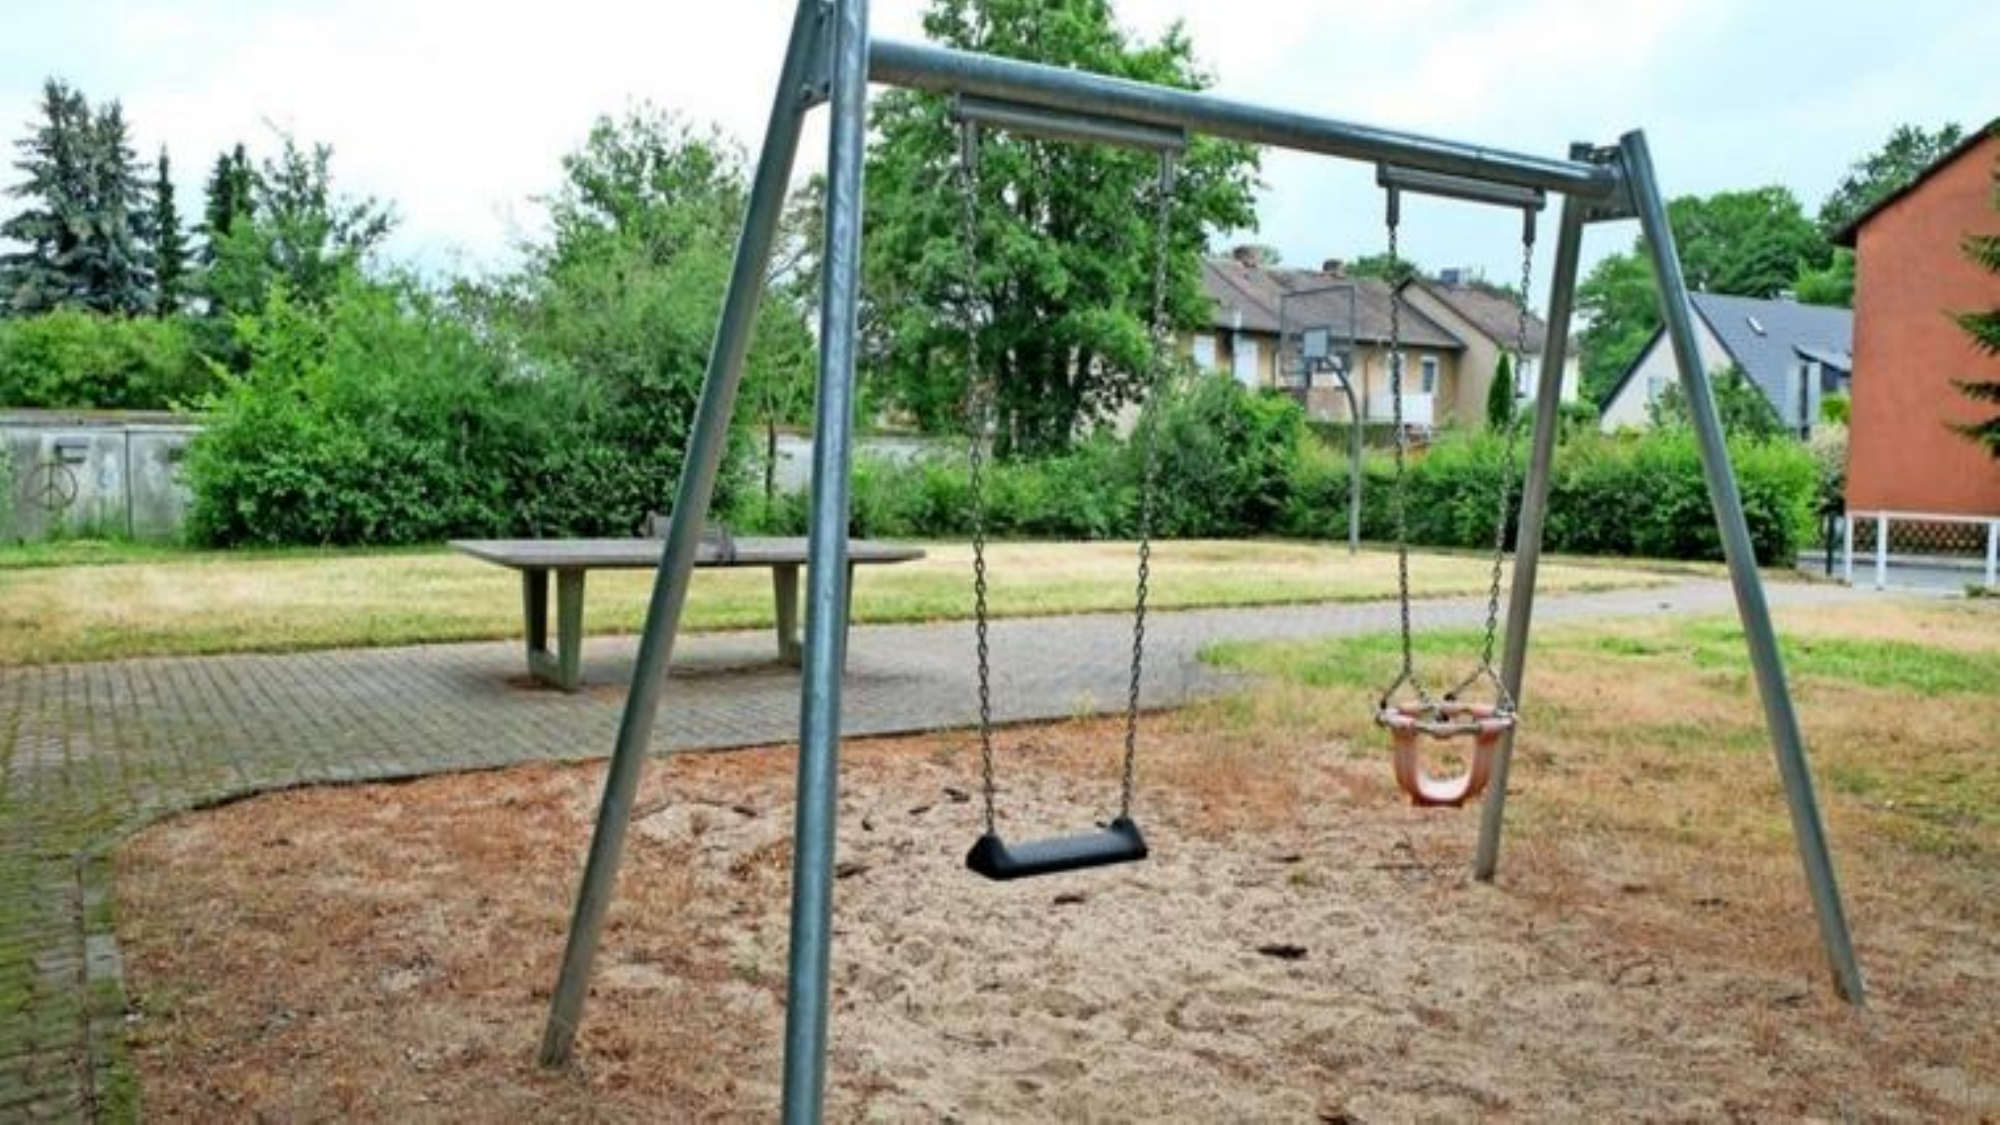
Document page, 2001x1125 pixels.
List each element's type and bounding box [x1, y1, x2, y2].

list [0, 0, 2000, 1125]
